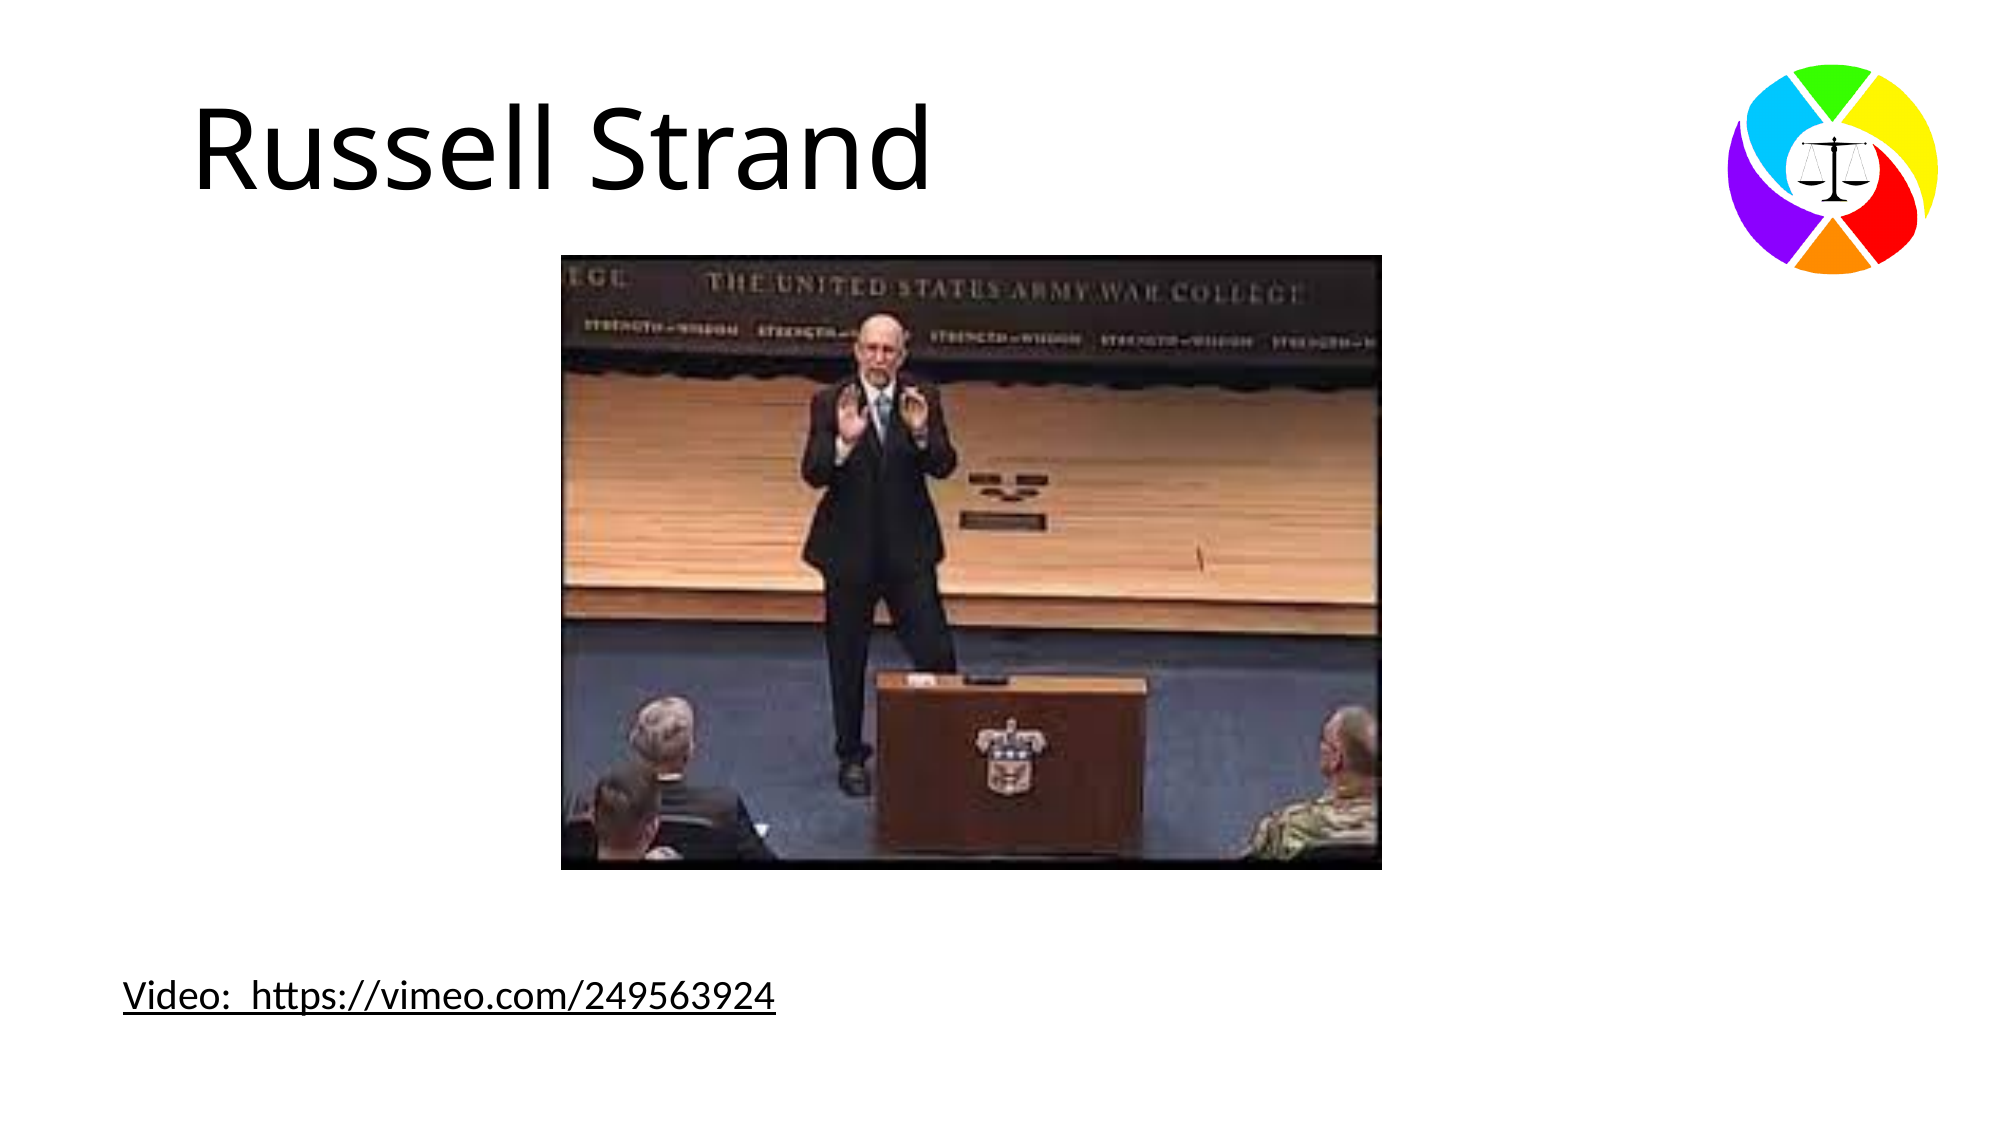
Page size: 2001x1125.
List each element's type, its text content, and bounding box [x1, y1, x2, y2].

picture [1694, 29, 1973, 308]
text_box Russell Strand [174, 70, 1236, 220]
picture [561, 255, 1382, 870]
text_box Video: https://vimeo.com/249563924 [108, 960, 1109, 1026]
